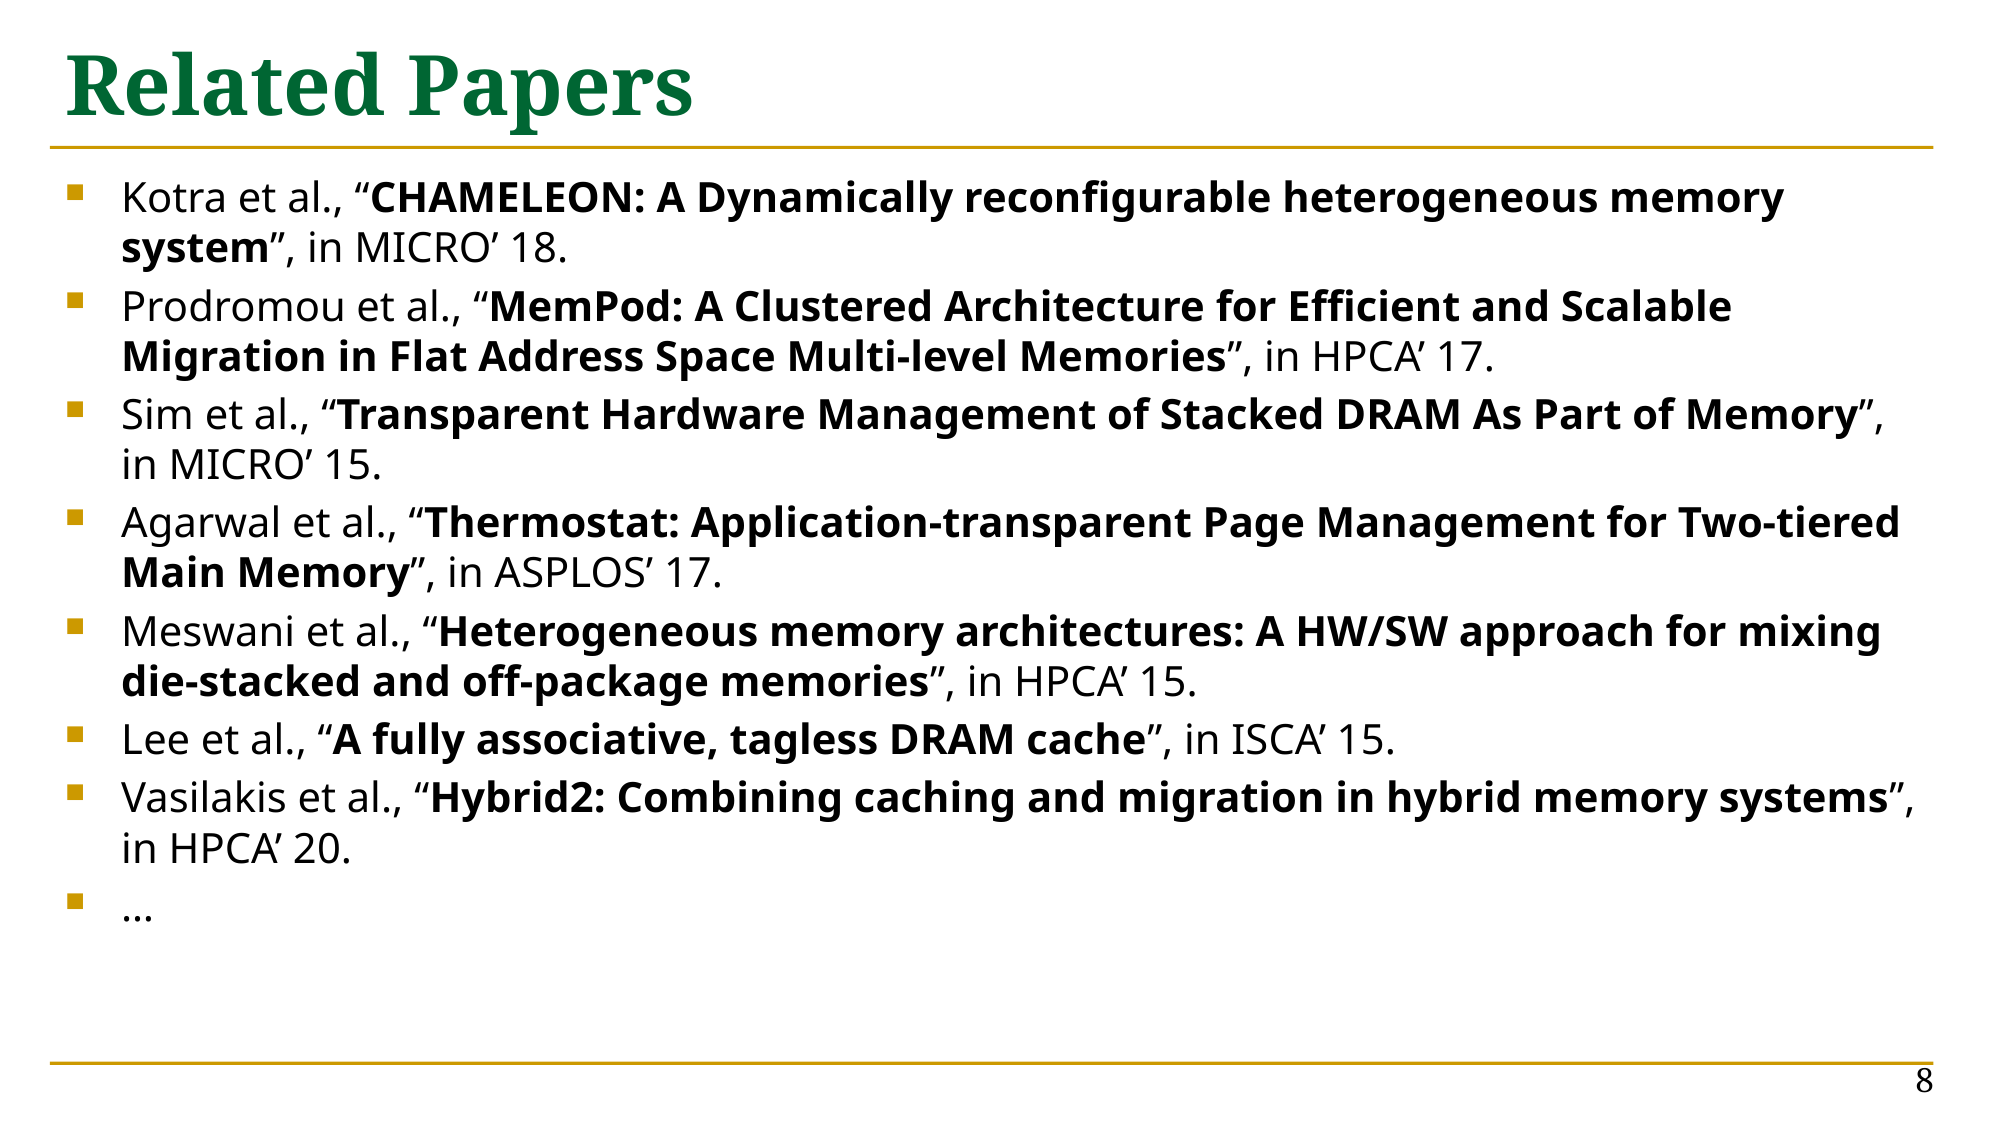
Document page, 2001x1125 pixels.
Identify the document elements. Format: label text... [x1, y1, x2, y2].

slide_number 8 [1482, 1036, 1950, 1112]
title Related Papers [50, 24, 1934, 163]
list Kotra et al., “CHAMELEON: A Dynamically reconfigurable heterogeneous memory system”, in MICRO’ 18. Prodromou et al., “MemPod: A Clustered Architecture for Efficient and Scalable Migration in Flat Address Space Multi-level Memories”, in HPCA’ 17. Sim et al., “Transparent Hardware Management of Stacked DRAM As Part of Memory”, in MICRO’ 15. Agarwal et al., “Thermostat: Application-transparent Page Management for Two-tiered Main Memory”, in ASPLOS’ 17. Meswani et al., “Heterogeneous memory architectures: A HW/SW approach for mixing die-stacked and off-package memories”, in HPCA’ 15. Lee et al., “A fully associative, tagless DRAM cache”, in ISCA’ 15. Vasilakis et al., “Hybrid2: Combining caching and migration in hybrid memory systems”, in HPCA’ 20. … [50, 163, 1934, 1016]
